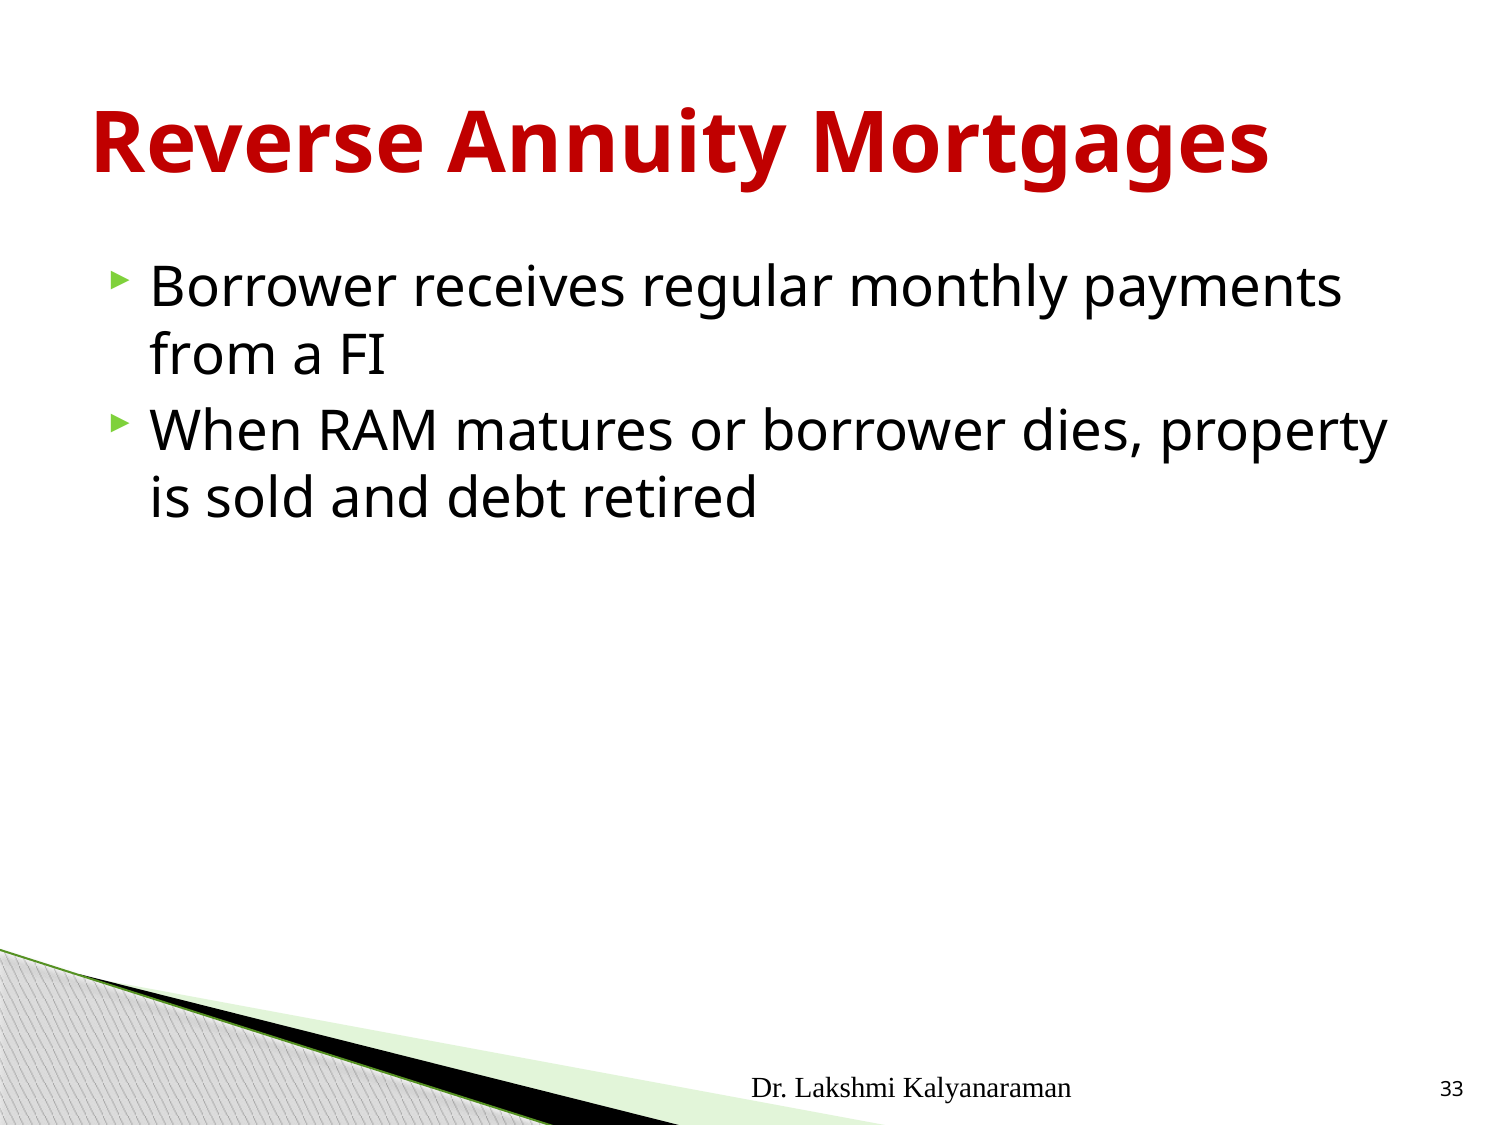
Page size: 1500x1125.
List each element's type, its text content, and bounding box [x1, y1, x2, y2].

footer Dr. Lakshmi Kalyanaraman [718, 1051, 1105, 1112]
title Reverse Annuity Mortgages [75, 45, 1425, 233]
list Borrower receives regular monthly payments from a FI When RAM matures or borrower dies, property is sold and debt retired [75, 243, 1425, 986]
slide_number 33 [1418, 1051, 1479, 1112]
